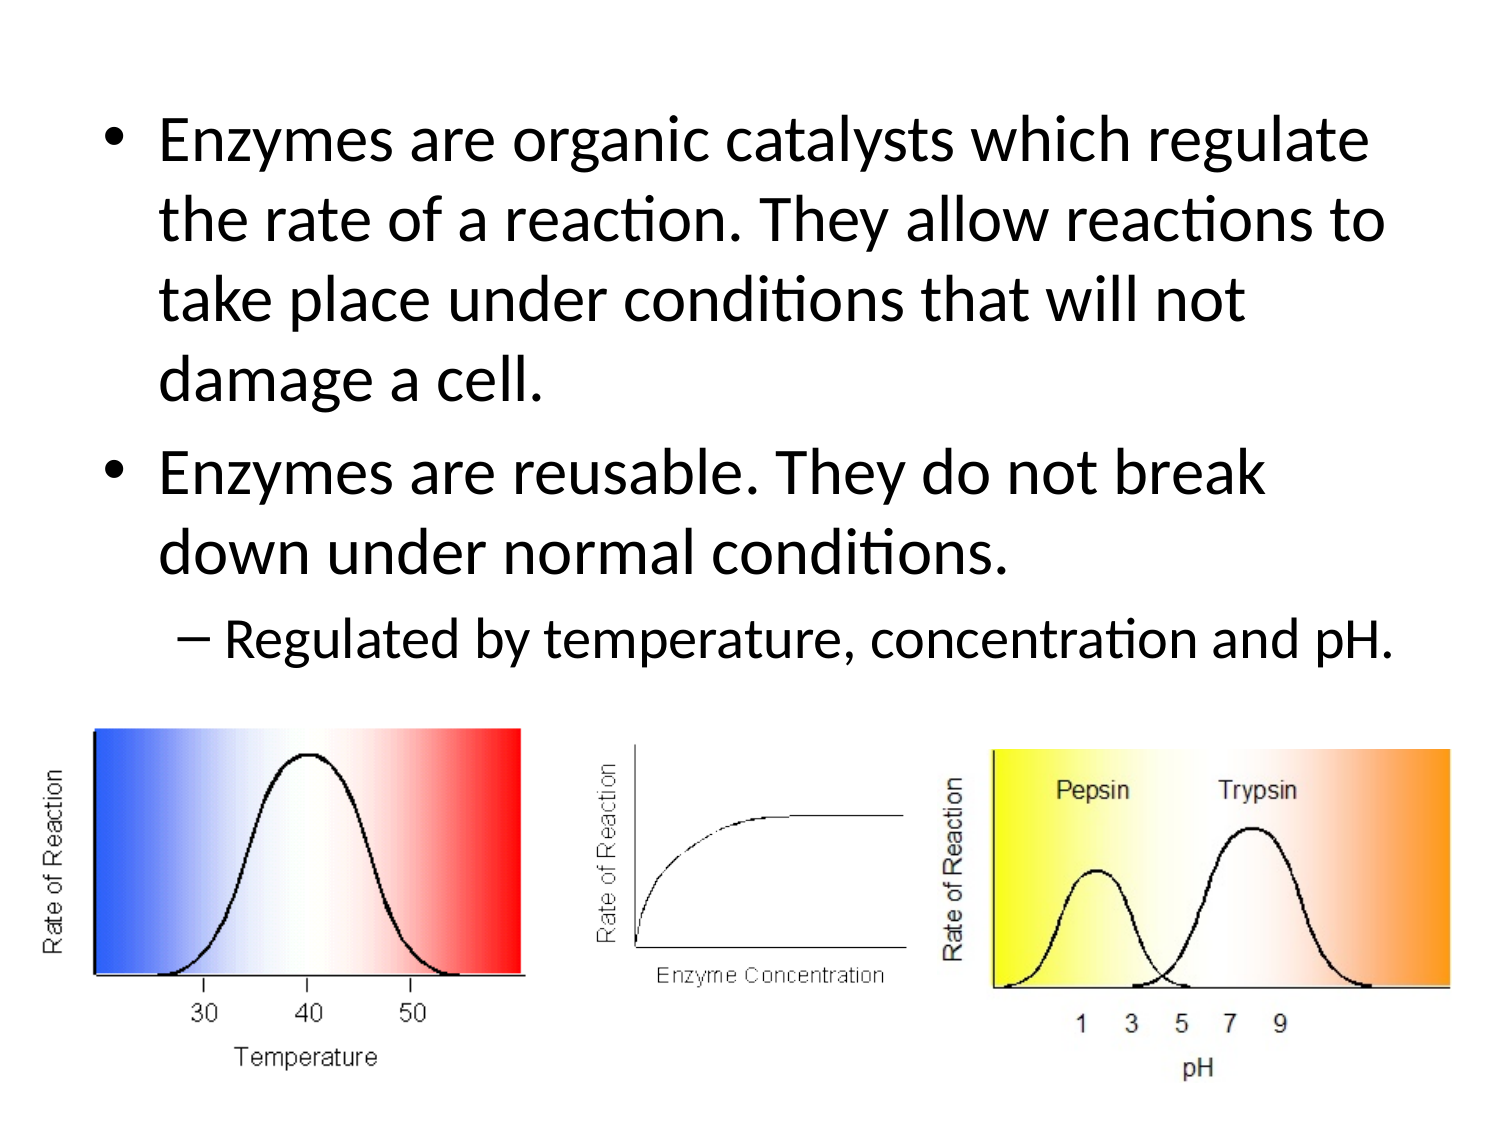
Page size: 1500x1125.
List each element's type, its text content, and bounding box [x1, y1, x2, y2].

picture [937, 749, 1452, 1083]
picture [37, 724, 529, 1074]
list Enzymes are organic catalysts which regulate the rate of a reaction. They allow reactions to take place under conditions that will not damage a cell. Enzymes are reusable. They do not break down under normal conditions. Regulated by temperature, concentration and pH. [87, 87, 1438, 830]
picture [574, 724, 929, 1002]
